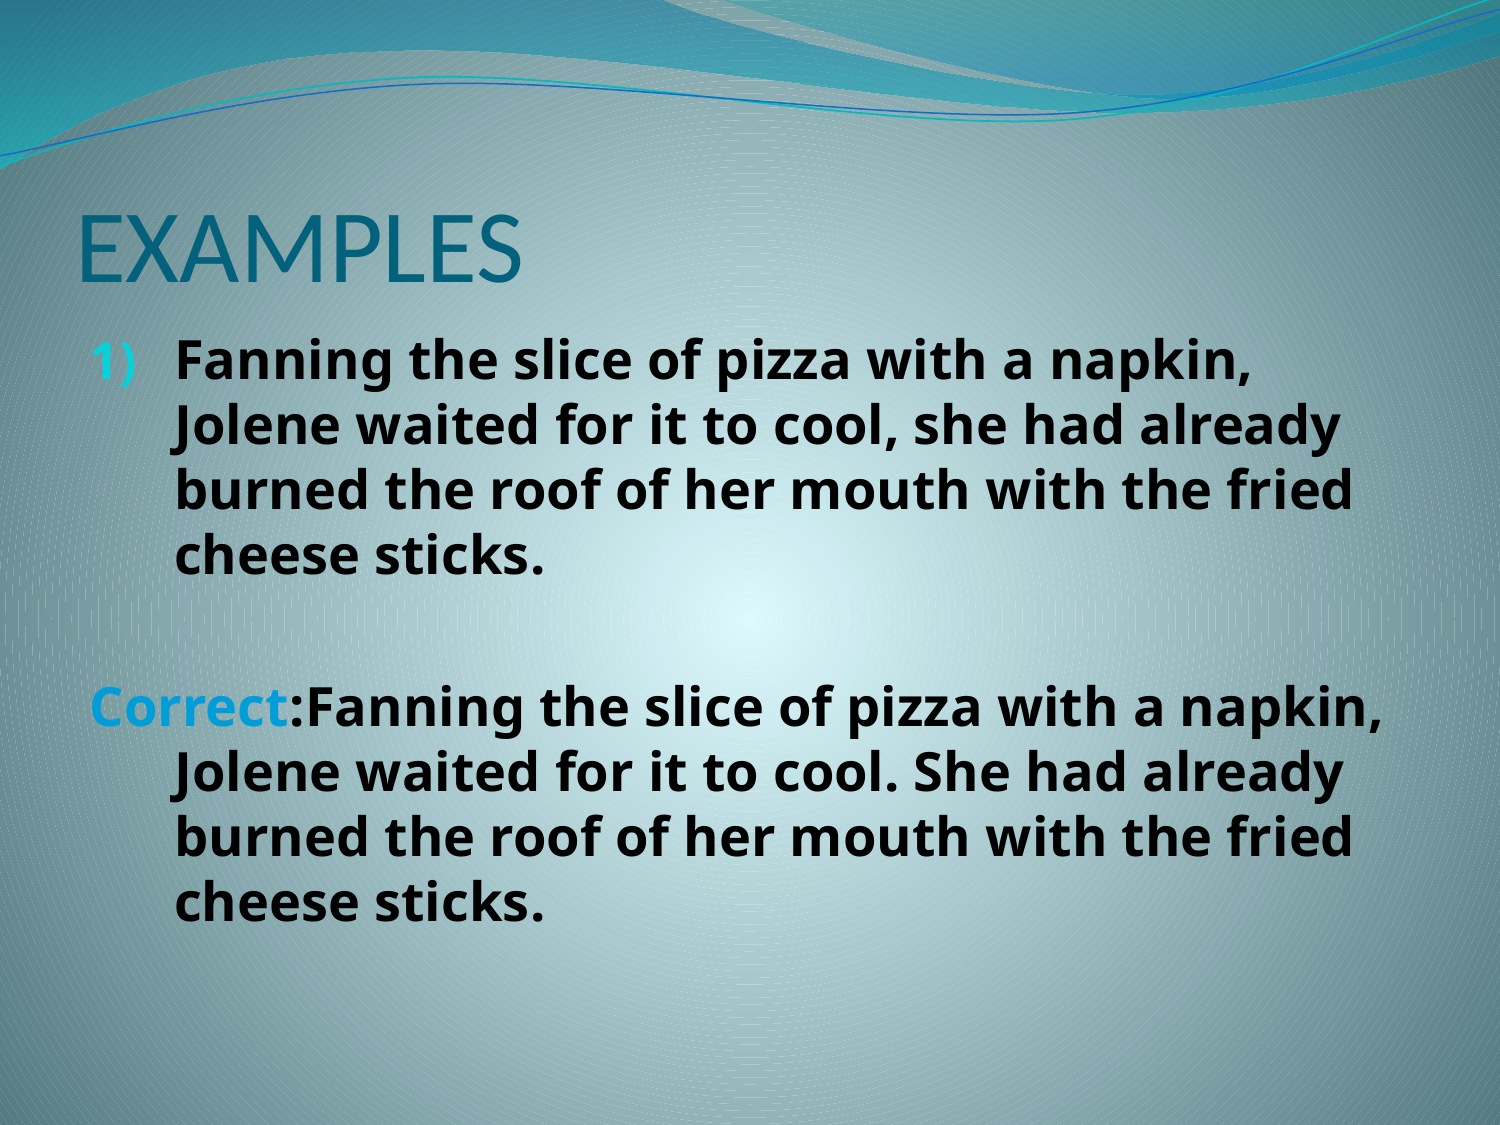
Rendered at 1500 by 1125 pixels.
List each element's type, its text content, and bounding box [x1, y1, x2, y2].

title EXAMPLES [75, 115, 1425, 303]
list Fanning the slice of pizza with a napkin, Jolene waited for it to cool, she had already burned the roof of her mouth with the fried cheese sticks. Correct:Fanning the slice of pizza with a napkin, Jolene waited for it to cool. She had already burned the roof of her mouth with the fried cheese sticks. [75, 317, 1425, 1038]
